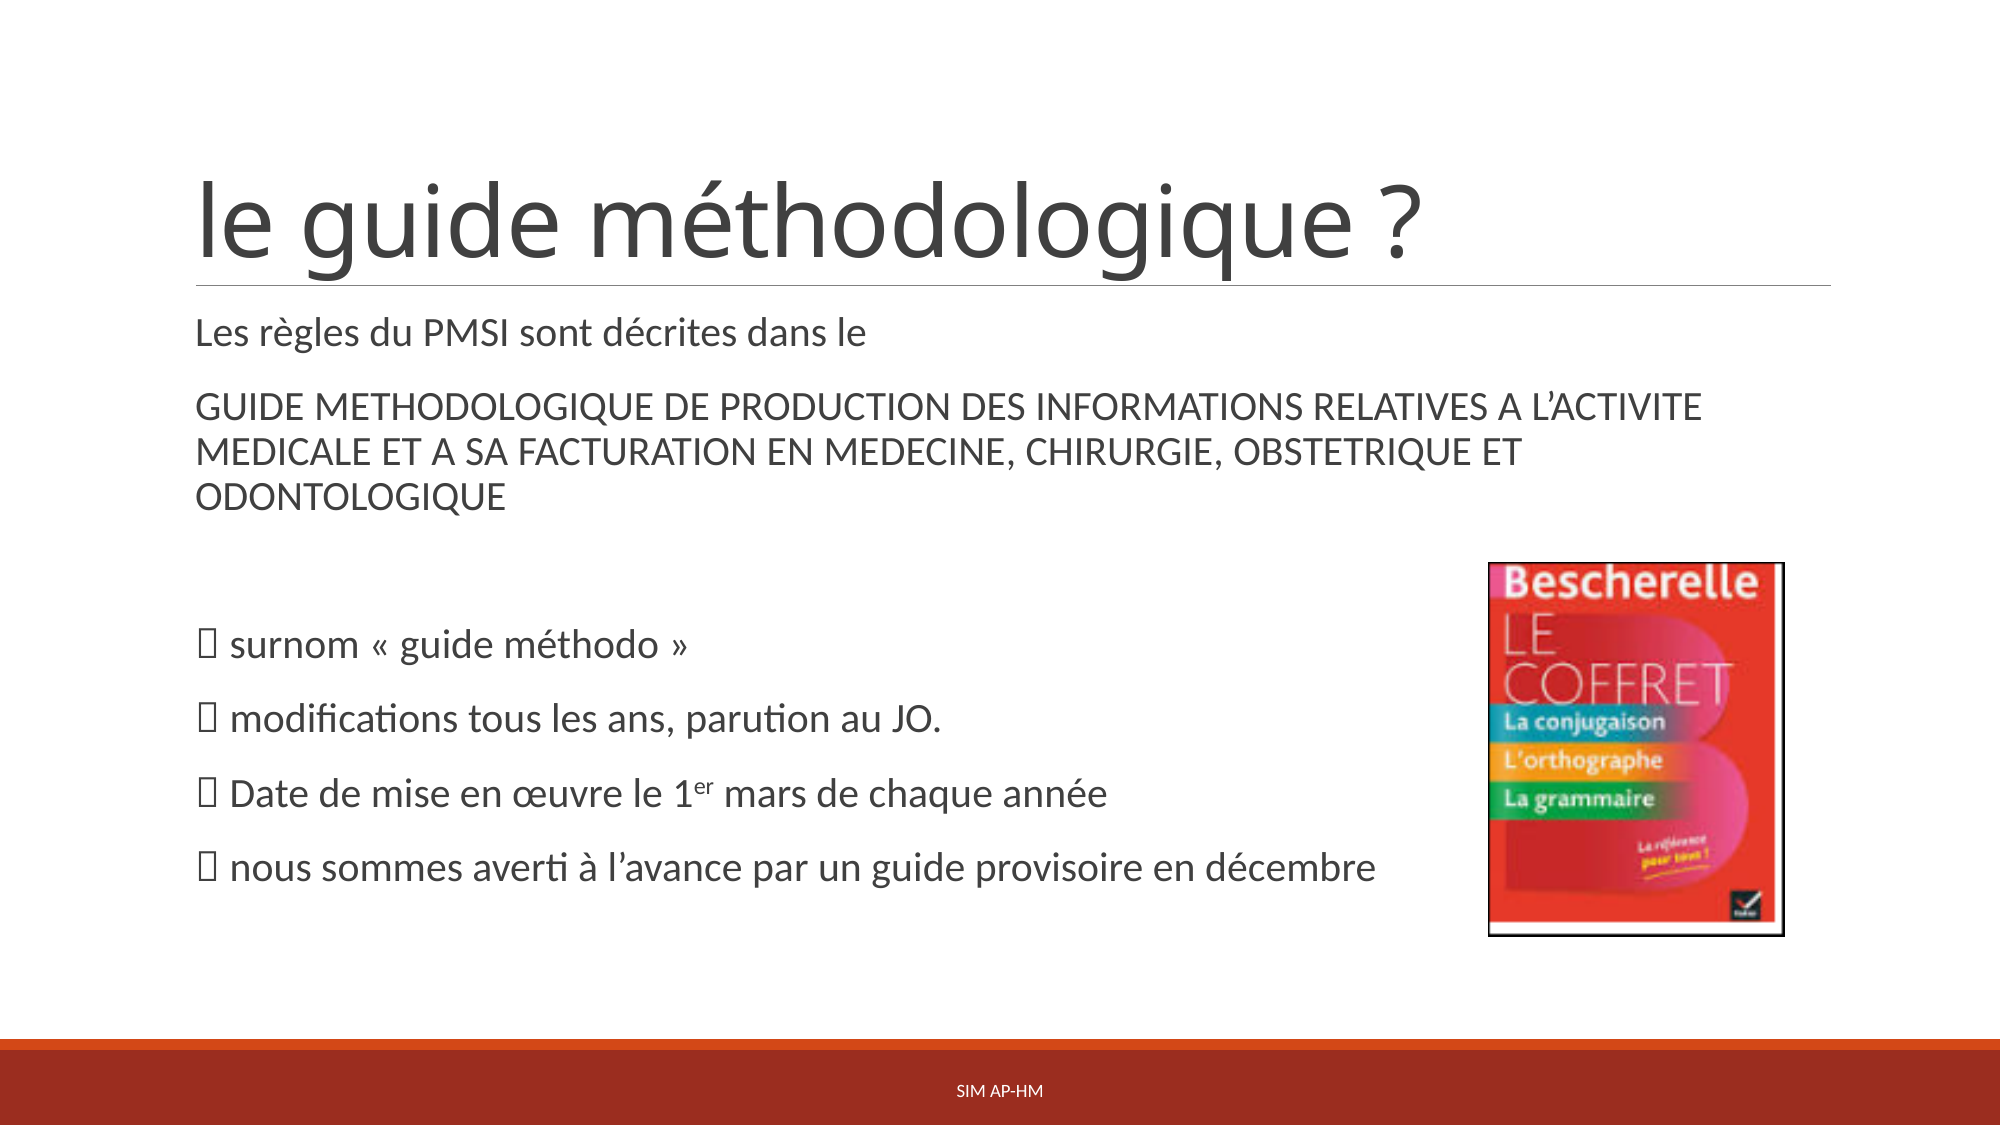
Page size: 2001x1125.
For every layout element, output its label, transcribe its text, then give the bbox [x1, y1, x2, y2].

list Les règles du PMSI sont décrites dans le GUIDE METHODOLOGIQUE DE PRODUCTION DES INFORMATIONS RELATIVES A L’ACTIVITE MEDICALE ET A SA FACTURATION EN MEDECINE, CHIRURGIE, OBSTETRIQUE ET ODONTOLOGIQUE  surnom « guide méthodo »  modifications tous les ans, parution au JO.  Date de mise en œuvre le 1er mars de chaque année  nous sommes averti à l’avance par un guide provisoire en décembre [180, 302, 1830, 963]
picture [1488, 561, 1786, 937]
footer SIM AP-HM [604, 1059, 1396, 1120]
title le guide méthodologique ? [180, 47, 1830, 285]
